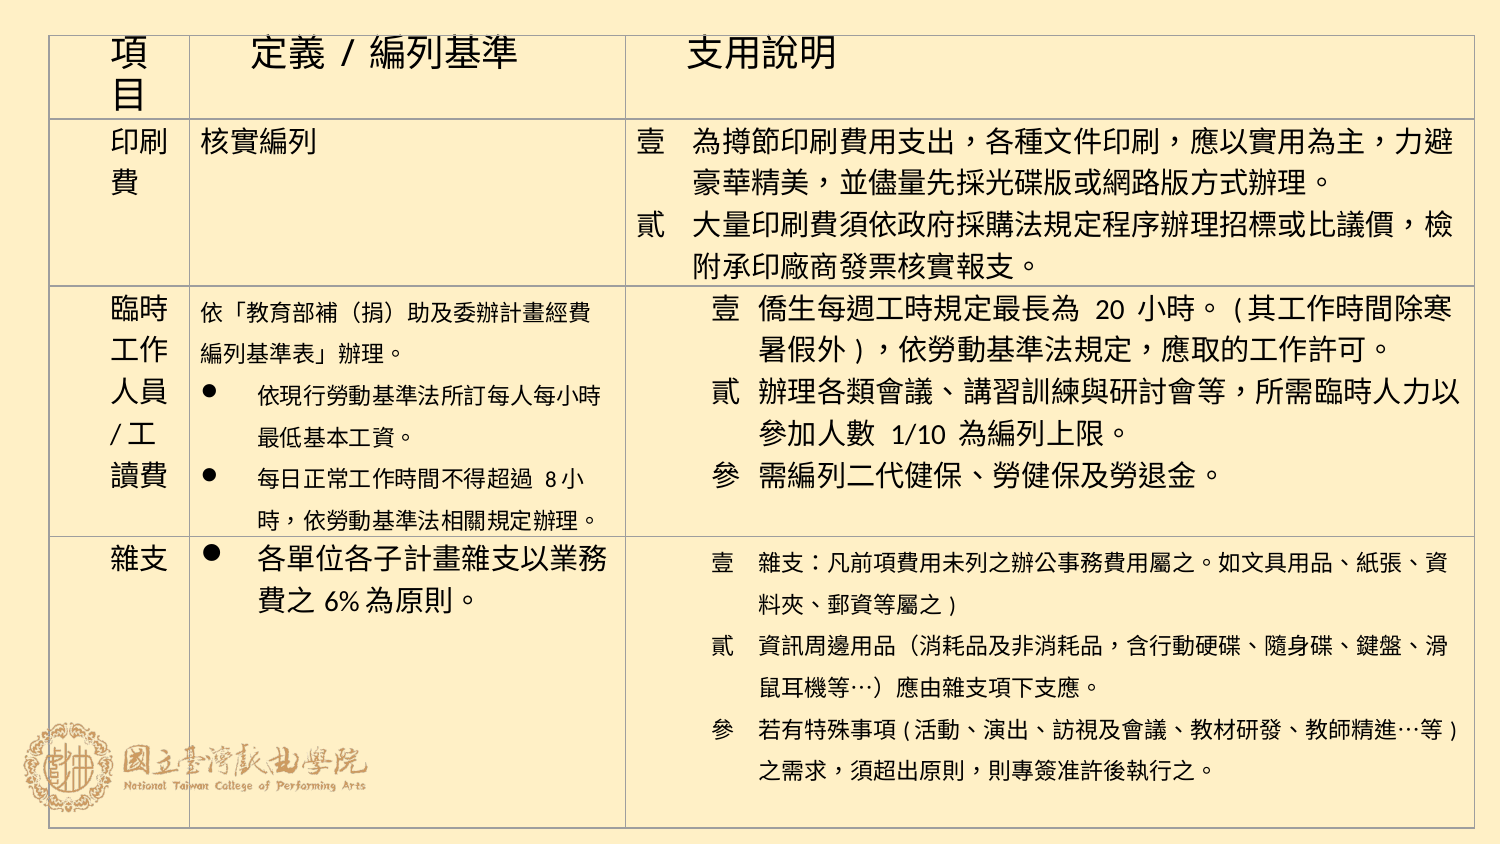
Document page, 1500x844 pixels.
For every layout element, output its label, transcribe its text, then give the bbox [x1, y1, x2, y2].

table_cell 雜支：凡前項費用未列之辦公事務費用屬之。如文具用品、紙張、資料夾、郵資等屬之) 資訊周邊用品（消耗品及非消耗品，含行動硬碟、隨身碟、鍵盤、滑鼠耳機等…）應由雜支項下支應。 若有特殊事項(活動、演出、訪視及會議、教材研發、教師精進…等)之需求，須超出原則，則專簽准許後執行之。 [626, 537, 1474, 827]
table_header 支用說明 [626, 36, 1474, 118]
table_cell 依「教育部補（捐）助及委辦計畫經費編列基準表」辦理。 依現行勞動基準法所訂每人每小時最低基本工資。 每日正常工作時間不得超過 8小時，依勞動基準法相關規定辦理。 [190, 287, 625, 536]
table_header 定義/編列基準 [190, 36, 625, 118]
table_cell 臨時工作人員/工讀費 [50, 287, 189, 536]
picture [13, 719, 377, 816]
table_header 項目 [50, 36, 189, 118]
table_cell 雜支 [50, 537, 189, 717]
table_cell 僑生每週工時規定最長為 20 小時。(其工作時間除寒暑假外)，依勞動基準法規定，應取的工作許可。 辦理各類會議、講習訓練與研討會等，所需臨時人力以參加人數 1/10 為編列上限。 需編列二代健保、勞健保及勞退金。 [626, 287, 1474, 536]
table_cell 印刷費 [50, 120, 189, 285]
table_cell 為撙節印刷費用支出，各種文件印刷，應以實用為主，力避豪華精美，並儘量先採光碟版或網路版方式辦理。 大量印刷費須依政府採購法規定程序辦理招標或比議價，檢附承印廠商發票核實報支。 [626, 120, 1474, 285]
table_cell 核實編列 [190, 120, 625, 285]
table_cell 各單位各子計畫雜支以業務費之6%為原則。 [190, 537, 625, 827]
